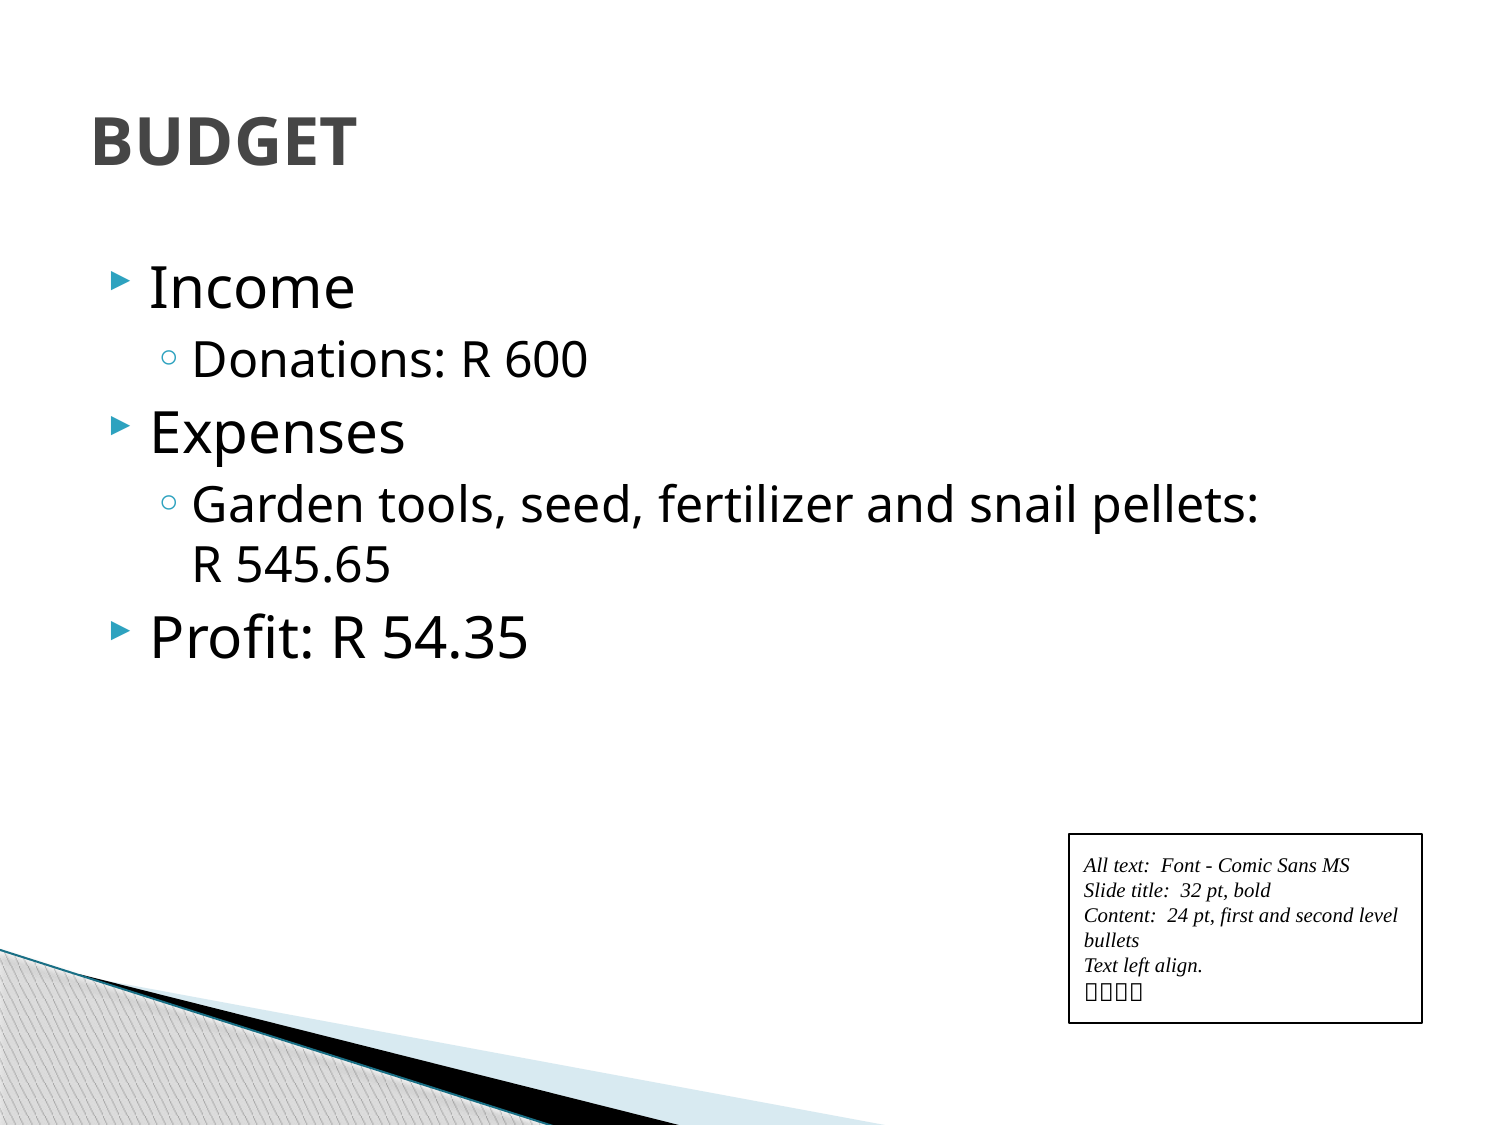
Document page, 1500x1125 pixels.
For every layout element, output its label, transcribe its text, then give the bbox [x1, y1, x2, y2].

list Income Donations: R 600 Expenses Garden tools, seed, fertilizer and snail pellets: R 545.65 Profit: R 54.35 [75, 243, 1425, 986]
title BUDGET [75, 45, 1425, 233]
text_box All text: Font - Comic Sans MS Slide title: 32 pt, bold Content: 24 pt, first and second level bullets Text left align.  [1064, 830, 1427, 1028]
